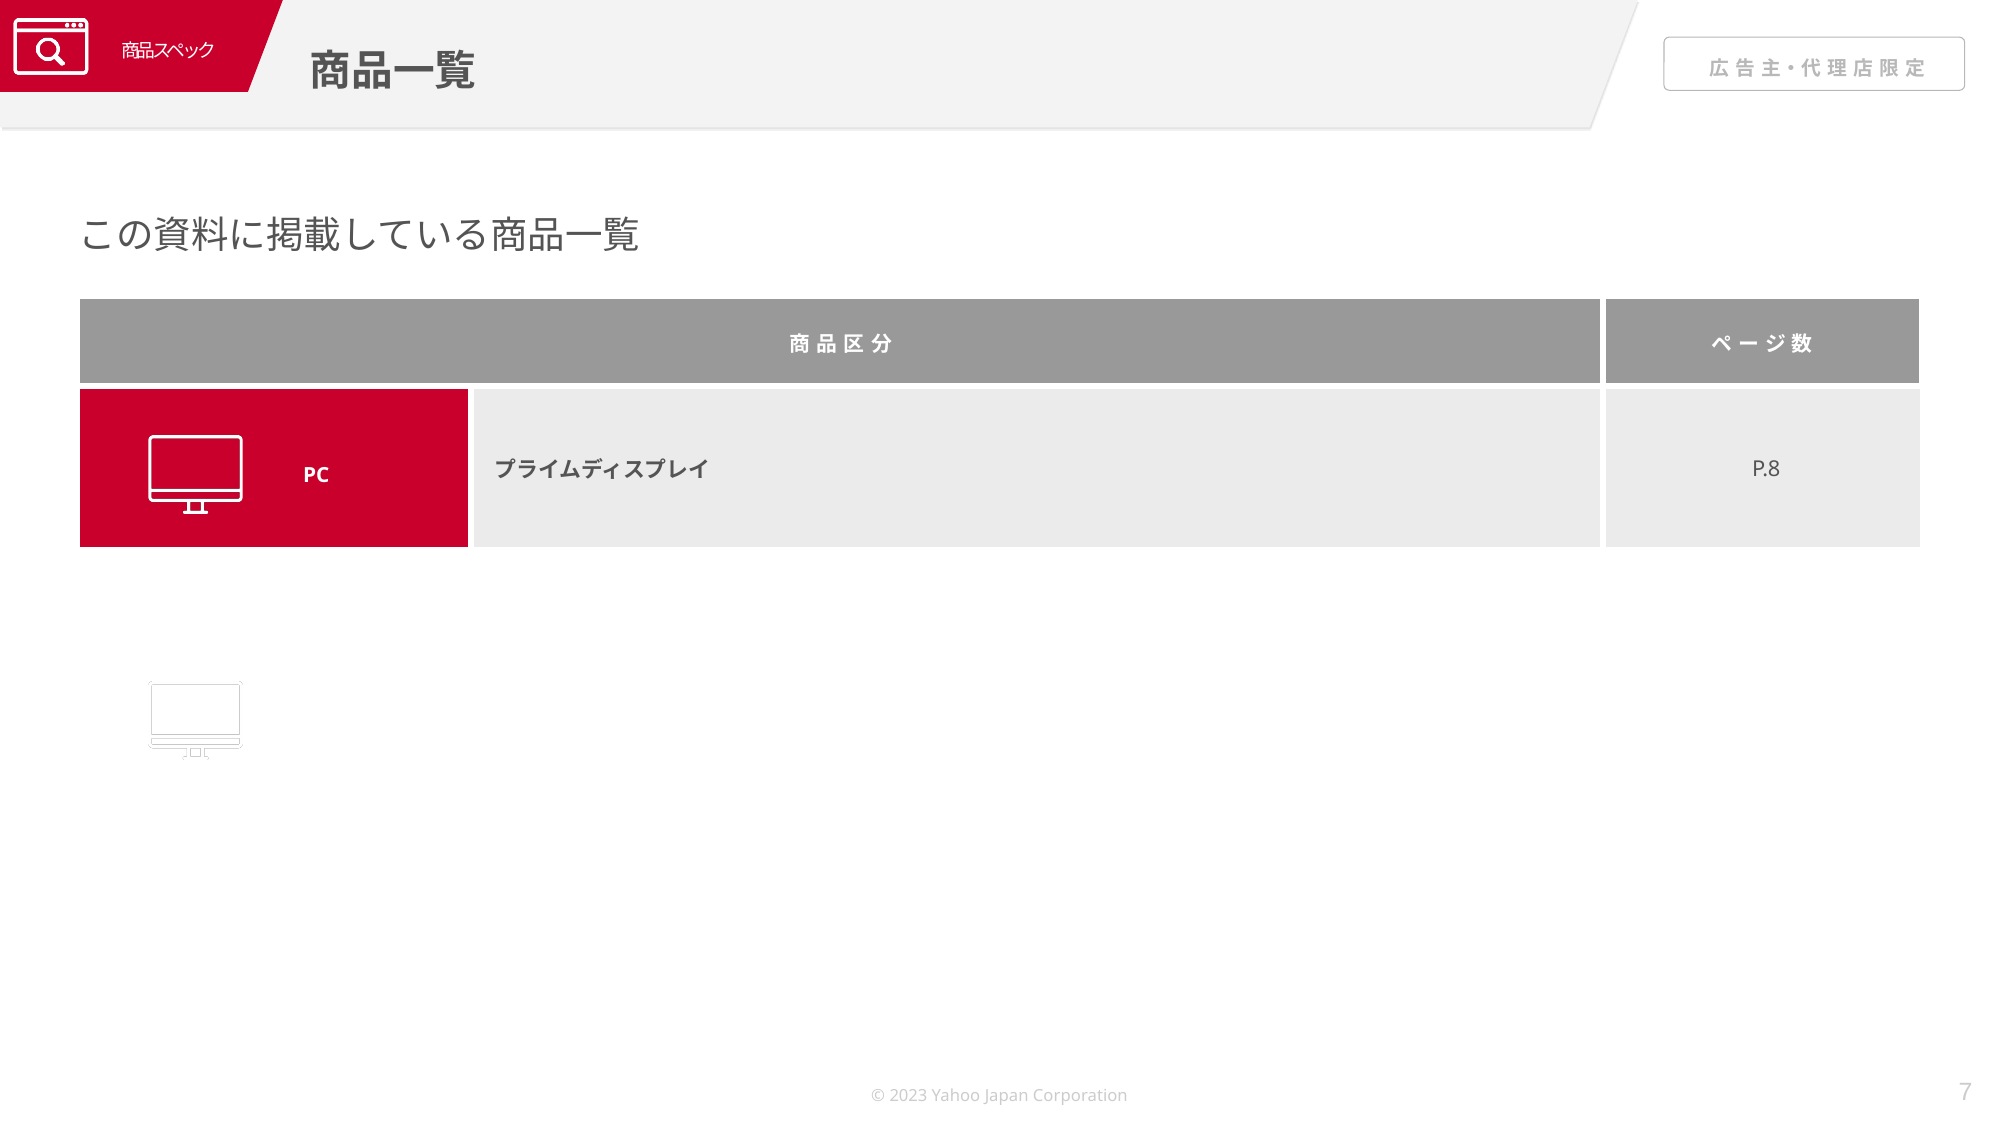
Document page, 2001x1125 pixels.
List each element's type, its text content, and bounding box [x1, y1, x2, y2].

picture [8, 4, 92, 87]
table_cell プライムディスプレイ [474, 389, 1600, 547]
text_box この資料に掲載している商品一覧 [78, 210, 1650, 256]
table_header ページ数 [1606, 299, 1919, 383]
table_cell PC [80, 389, 468, 547]
table_header 商品区分 [80, 299, 1600, 383]
table_cell P.8 [1606, 389, 1920, 547]
picture [148, 681, 243, 760]
picture [148, 424, 243, 514]
list 商品一覧 [309, 41, 1645, 97]
list 商品スペック [97, 13, 240, 81]
